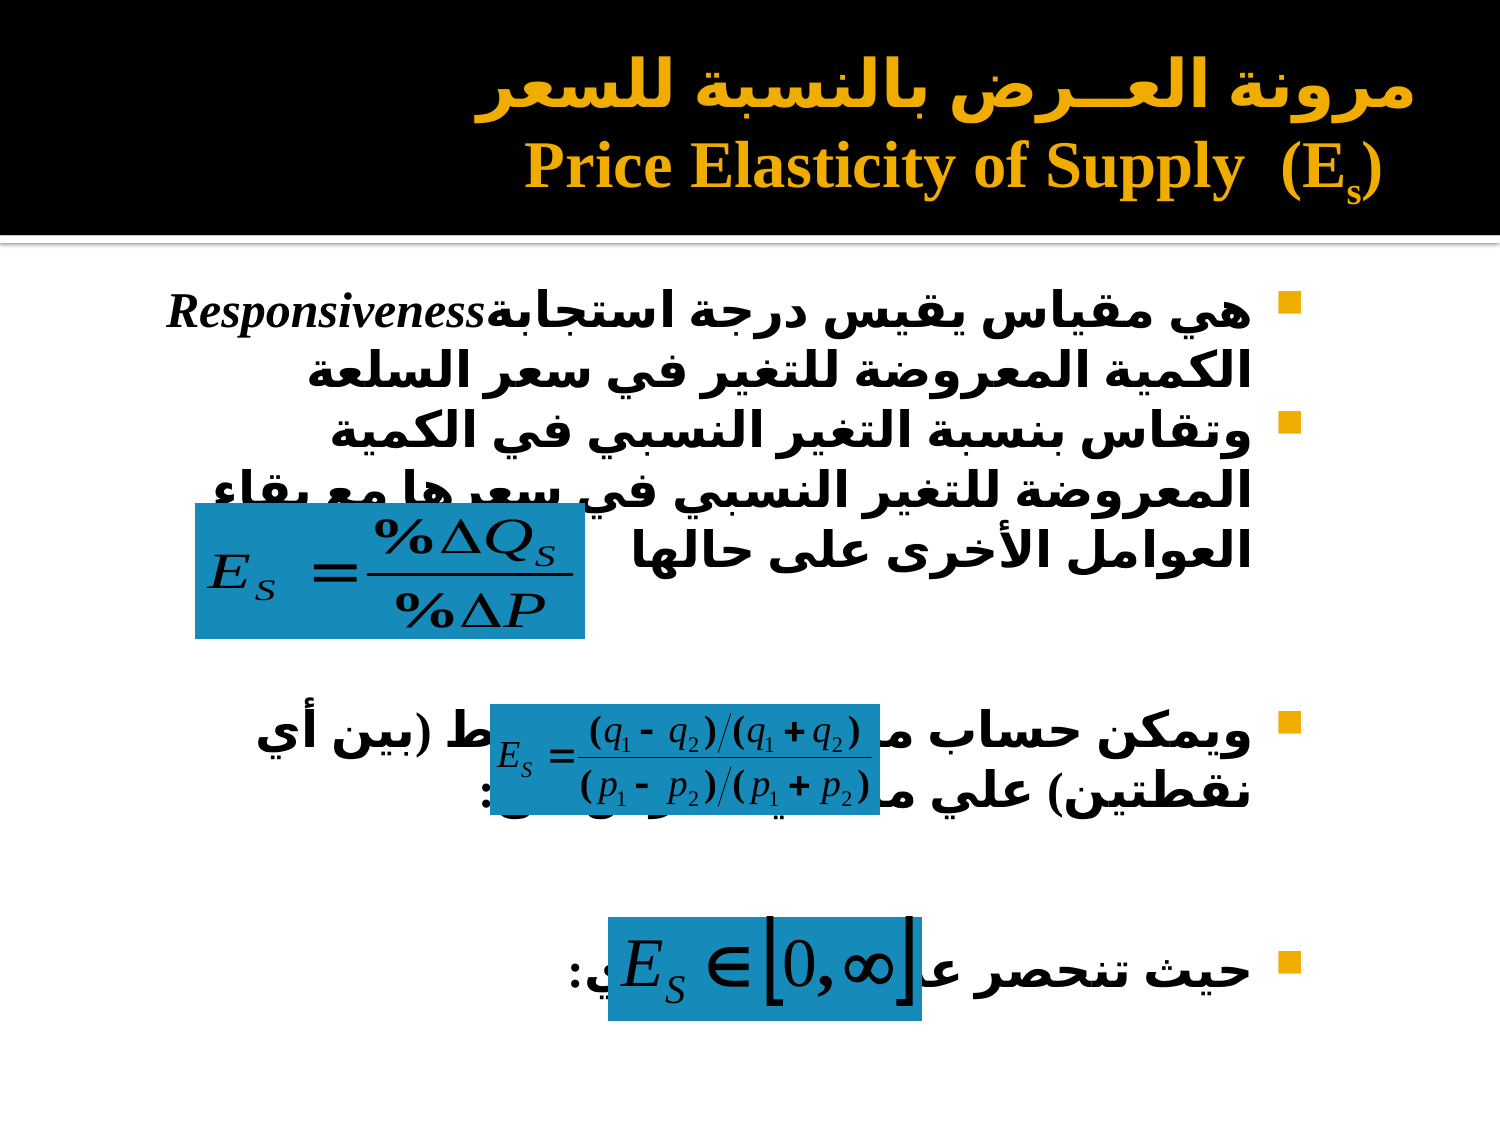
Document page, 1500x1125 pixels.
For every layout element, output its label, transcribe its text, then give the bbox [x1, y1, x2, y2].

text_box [194, 503, 585, 639]
list هي مقياس يقيس درجة استجابةResponsiveness الكمية المعروضة للتغير في سعر السلعة وتقاس بنسبة التغير النسبي في الكمية المعروضة للتغير النسبي في سعرها مع بقاء العوامل الأخرى على حالها ويمكن حساب مرونة نقطة الوسط (بين أي نقطتين) علي منحني العرض من: حيث تنحصر عدديا في المدي: [75, 262, 1341, 512]
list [608, 916, 922, 1022]
title مرونة العــرض بالنسبة للسعر Price Elasticity of Supply (Es) [75, 45, 1425, 209]
list هي مقياس يقيس درجة استجابةResponsiveness الكمية المعروضة للتغير في سعر السلعة وتقاس بنسبة التغير النسبي في الكمية المعروضة للتغير النسبي في سعرها مع بقاء العوامل الأخرى على حالها ويمكن حساب مرونة نقطة الوسط (بين أي نقطتين) علي منحني العرض من: حيث تنحصر عدديا في المدي: [75, 513, 1341, 668]
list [490, 704, 880, 816]
list هي مقياس يقيس درجة استجابةResponsiveness الكمية المعروضة للتغير في سعر السلعة وتقاس بنسبة التغير النسبي في الكمية المعروضة للتغير النسبي في سعرها مع بقاء العوامل الأخرى على حالها ويمكن حساب مرونة نقطة الوسط (بين أي نقطتين) علي منحني العرض من: حيث تنحصر عدديا في المدي: [75, 669, 1341, 1005]
